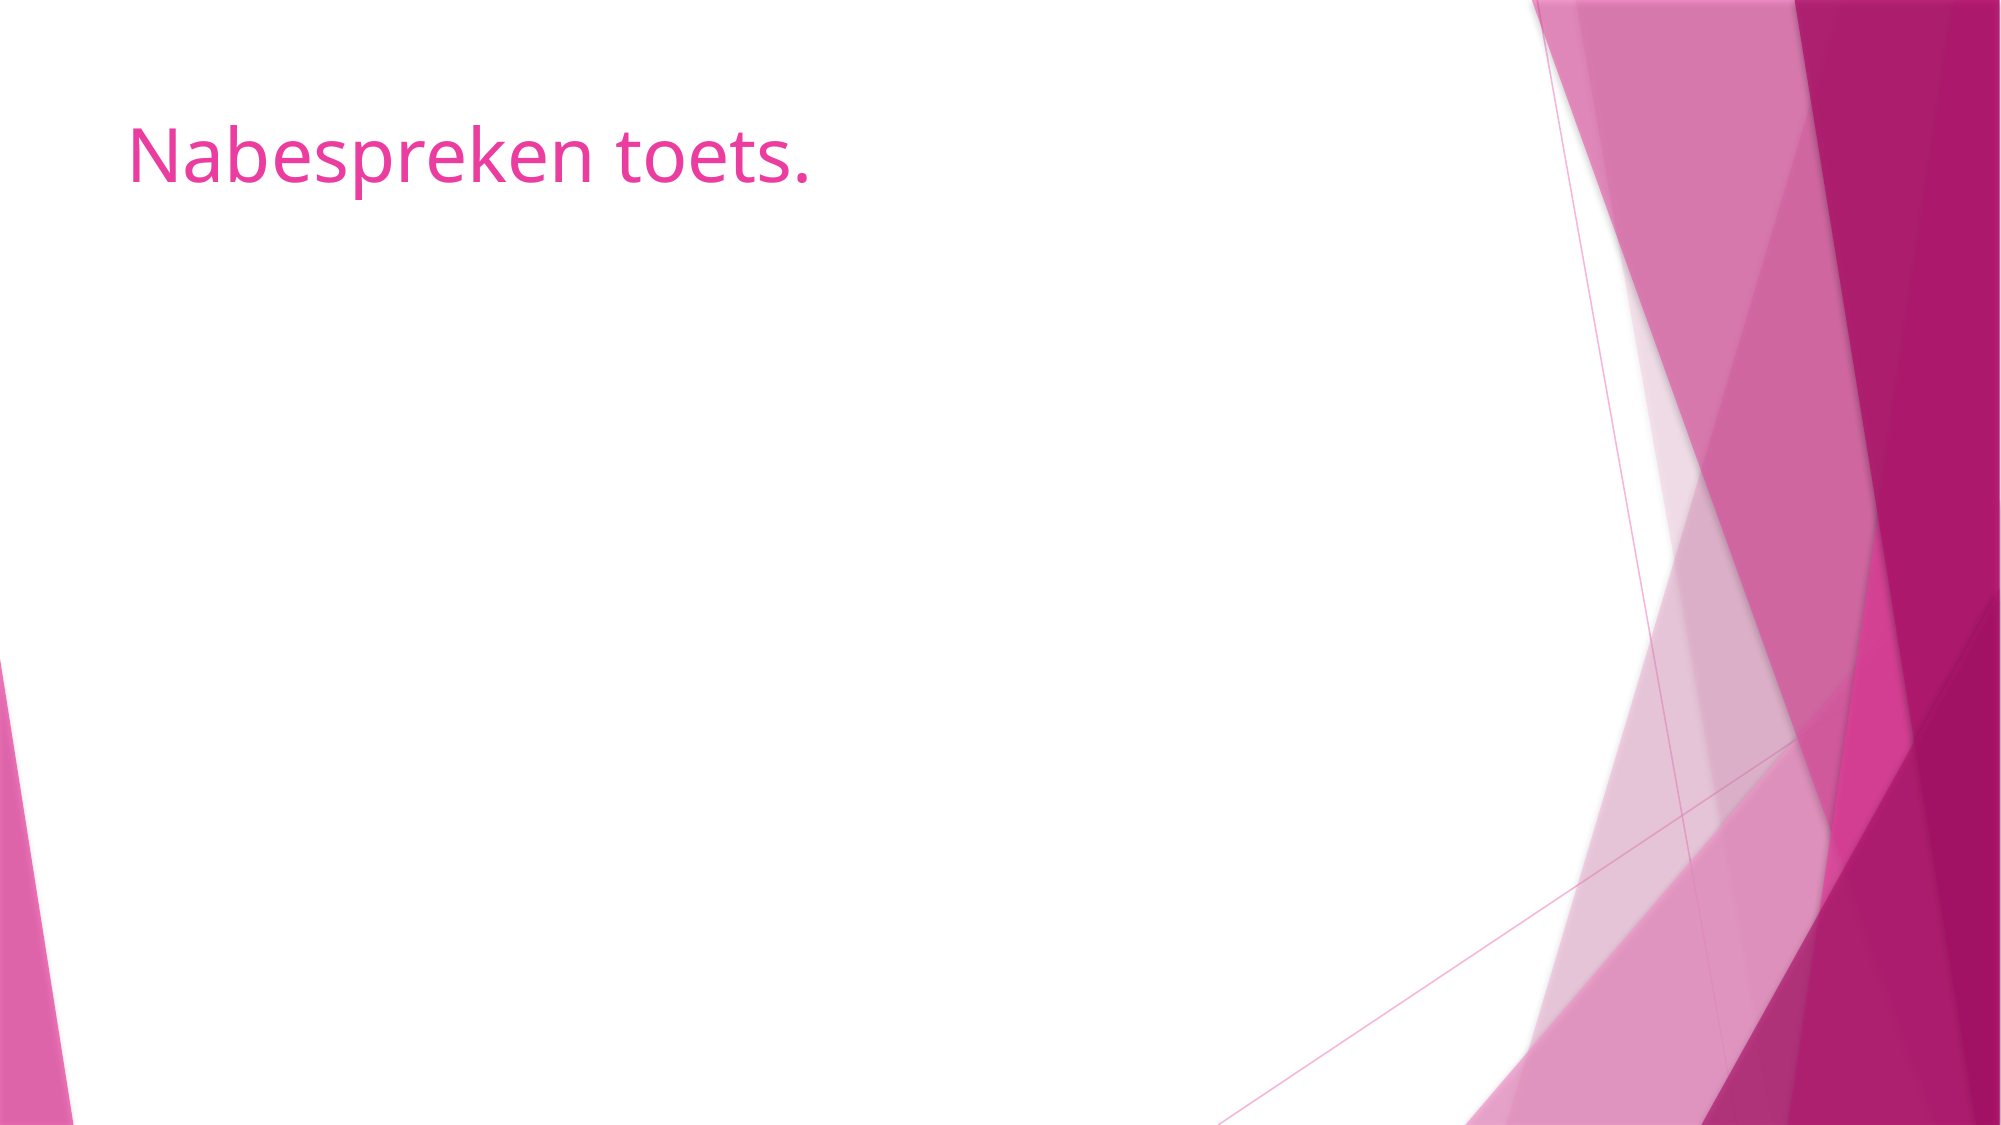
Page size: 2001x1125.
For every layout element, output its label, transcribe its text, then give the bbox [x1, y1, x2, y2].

title Nabespreken toets. [111, 99, 1522, 317]
